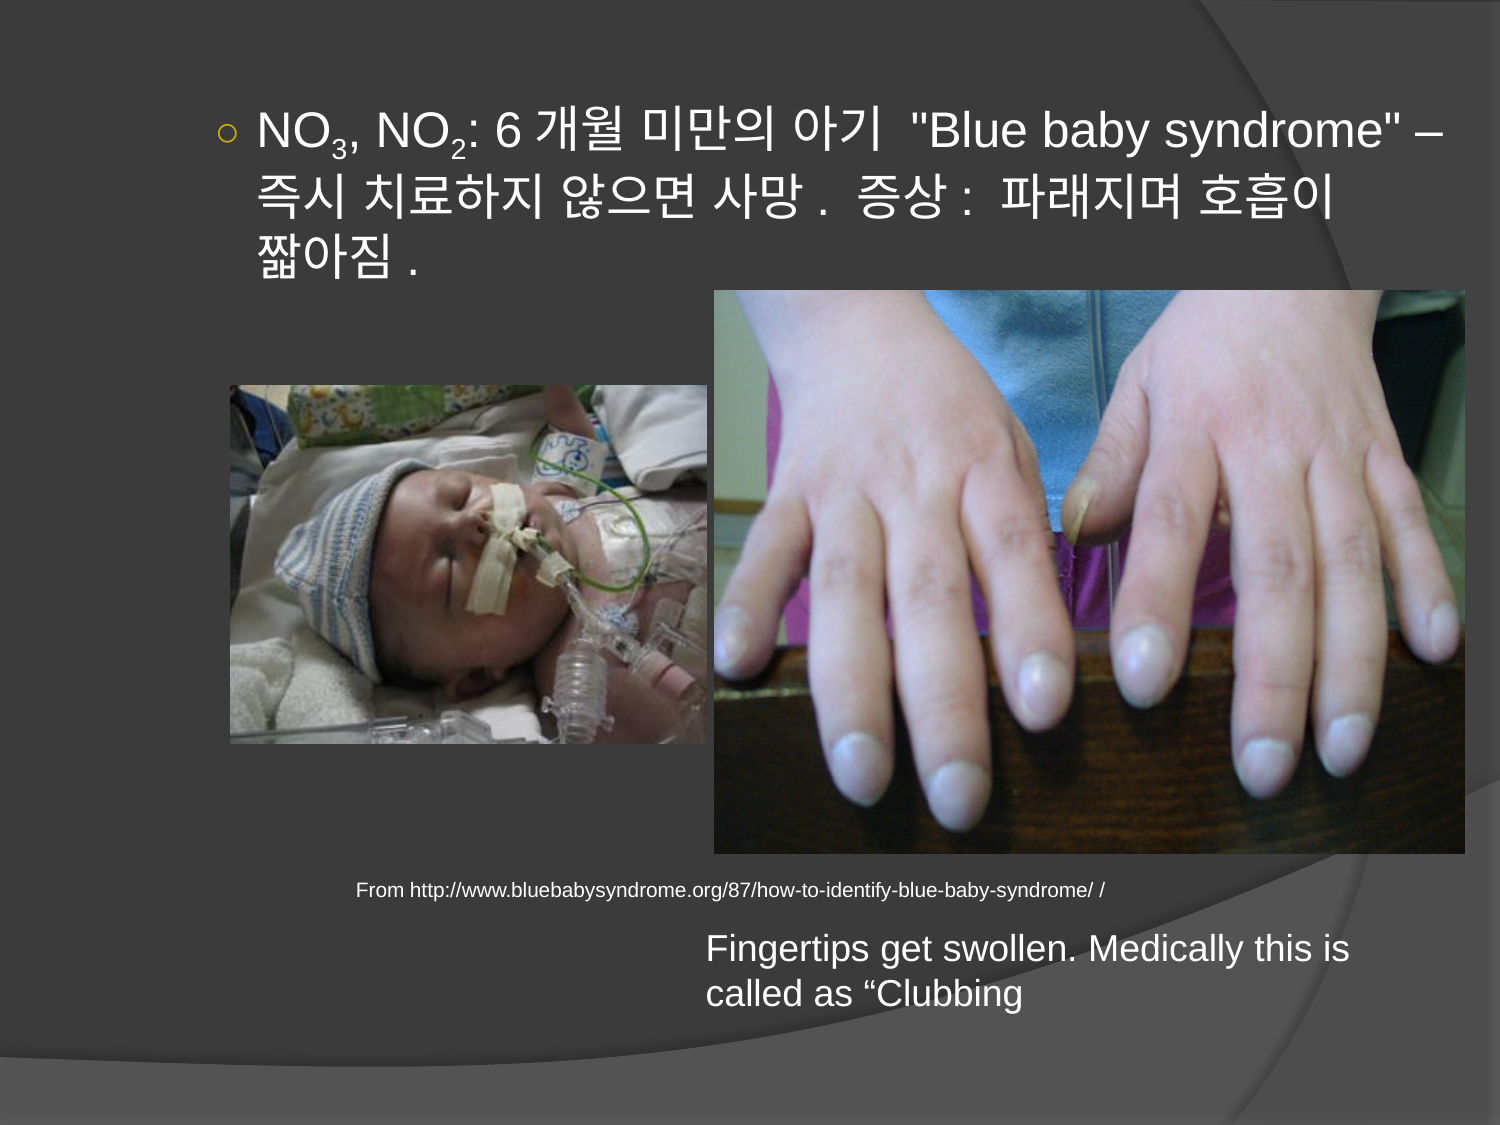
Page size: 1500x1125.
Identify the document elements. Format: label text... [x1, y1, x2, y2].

list NO3, NO2: 6개월 미만의 아기 "Blue baby syndrome" – 즉시 치료하지 않으면 사망. 증상: 파래지며 호흡이 짧아짐. [76, 90, 1471, 386]
picture [714, 290, 1465, 854]
text_box From http://www.bluebabysyndrome.org/87/how-to-identify-blue-baby-syndrome/ / [340, 869, 1120, 910]
picture [229, 385, 706, 744]
text_box Fingertips get swollen. Medically this is called as “Clubbing [690, 916, 1441, 1022]
